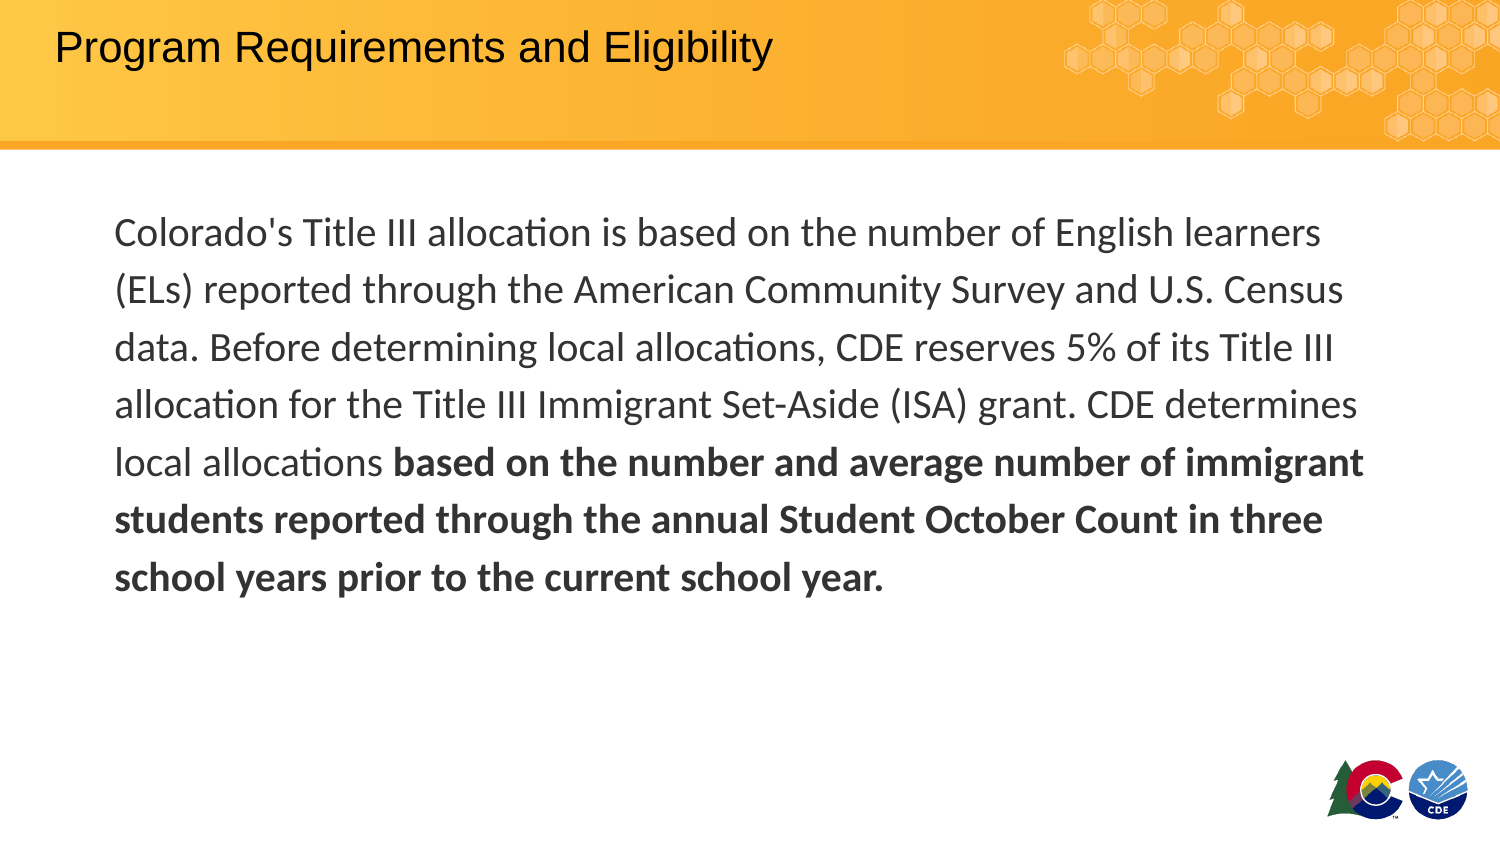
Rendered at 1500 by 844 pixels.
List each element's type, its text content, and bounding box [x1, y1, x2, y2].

picture [0, 0, 1500, 150]
list Colorado's Title III allocation is based on the number of English learners (ELs) reported through the American Community Survey and U.S. Census data. Before determining local allocations, CDE reserves 5% of its Title III allocation for the Title III Immigrant Set-Aside (ISA) grant. CDE determines local allocations based on the number and average number of immigrant students reported through the annual Student October Count in three school years prior to the current school year. [103, 191, 1389, 587]
title Program Requirements and Eligibility [54, 25, 772, 136]
picture [1326, 759, 1468, 820]
